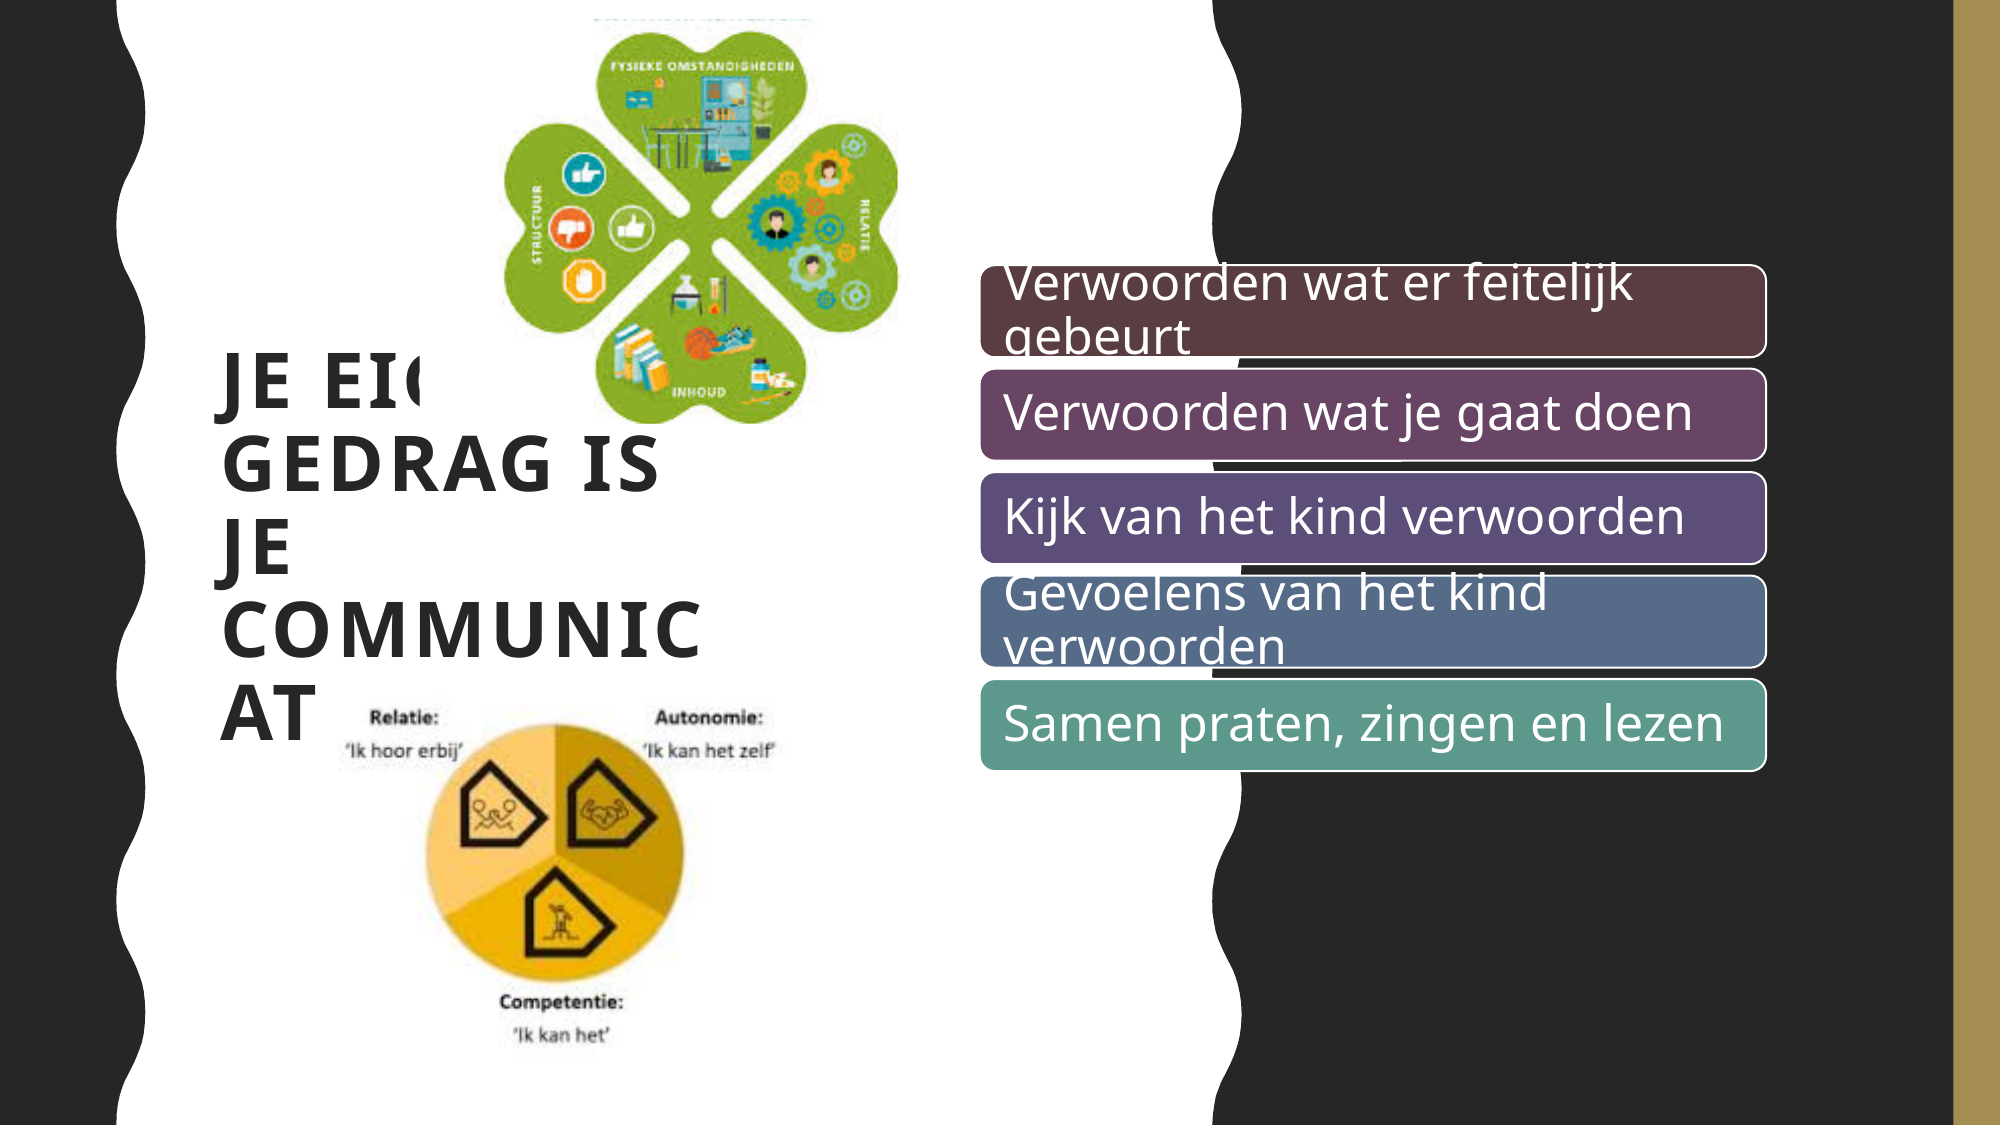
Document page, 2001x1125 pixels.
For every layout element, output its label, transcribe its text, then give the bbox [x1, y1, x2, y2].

picture [322, 675, 831, 1080]
text_box [1952, 0, 2000, 1125]
text_box [0, 0, 146, 1125]
picture [419, 19, 910, 424]
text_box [979, 207, 1767, 829]
title Je eigen gedrag is je communicatie [205, 105, 761, 993]
